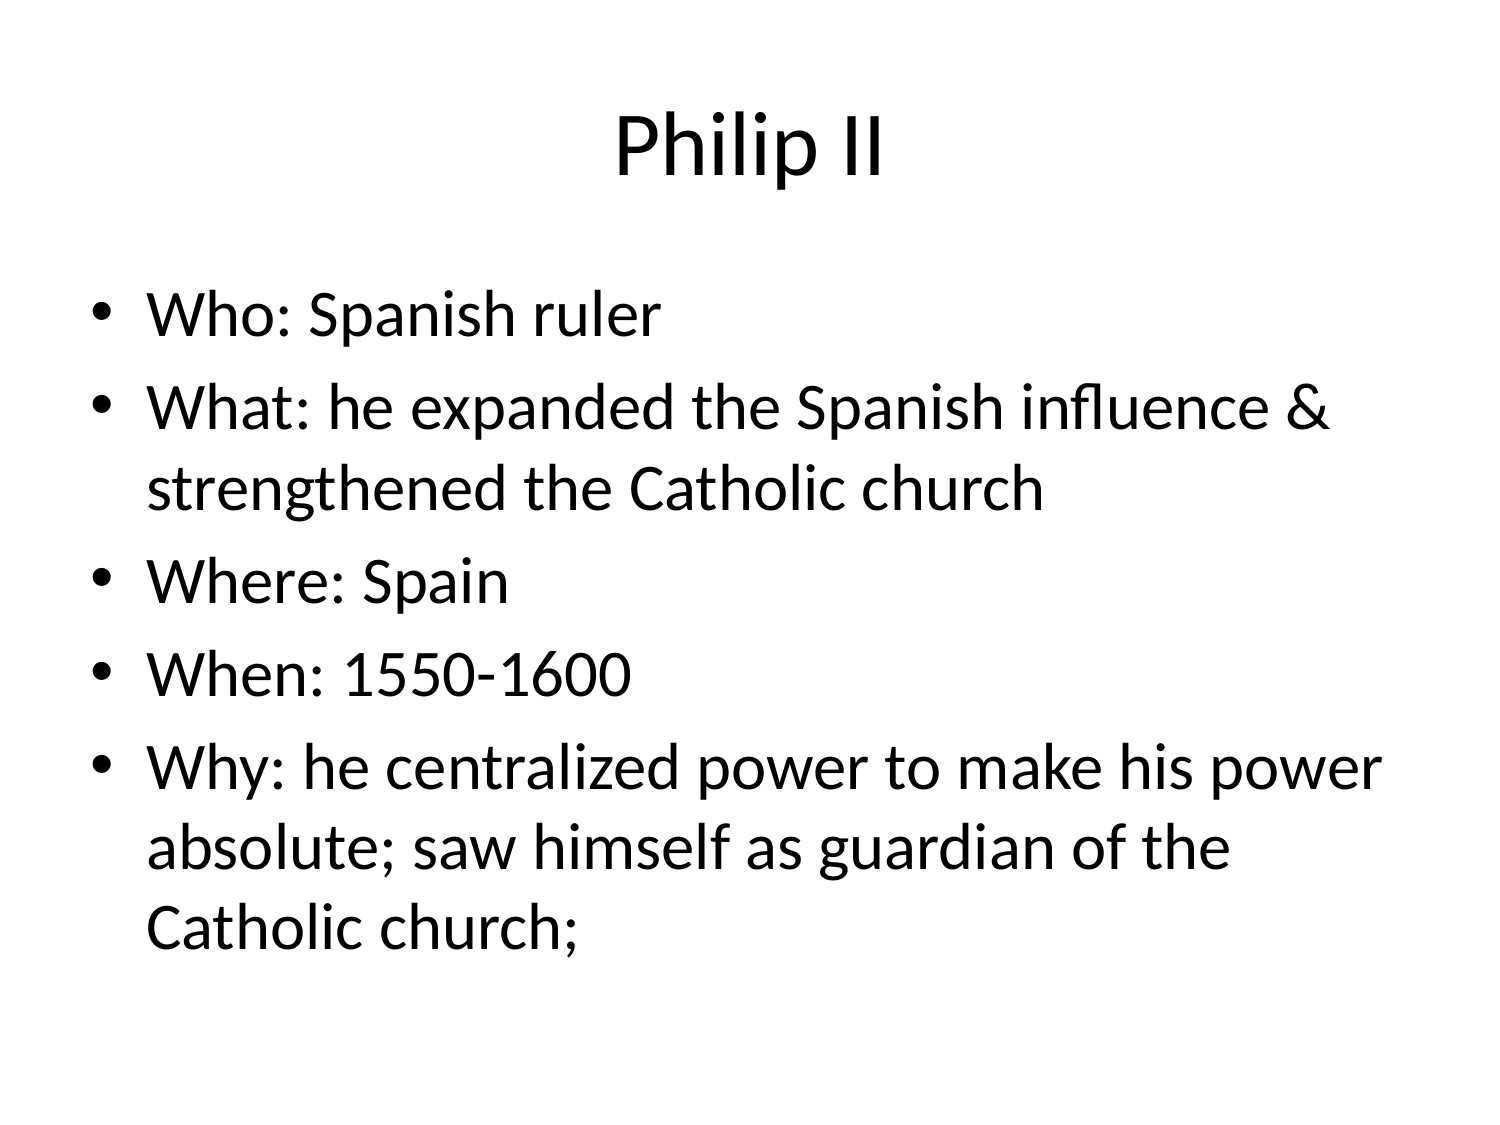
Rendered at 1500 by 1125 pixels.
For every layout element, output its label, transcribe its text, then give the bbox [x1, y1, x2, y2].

list Who: Spanish ruler What: he expanded the Spanish influence & strengthened the Catholic church Where: Spain When: 1550-1600 Why: he centralized power to make his power absolute; saw himself as guardian of the Catholic church; [75, 262, 1425, 1005]
title Philip II [75, 45, 1425, 233]
